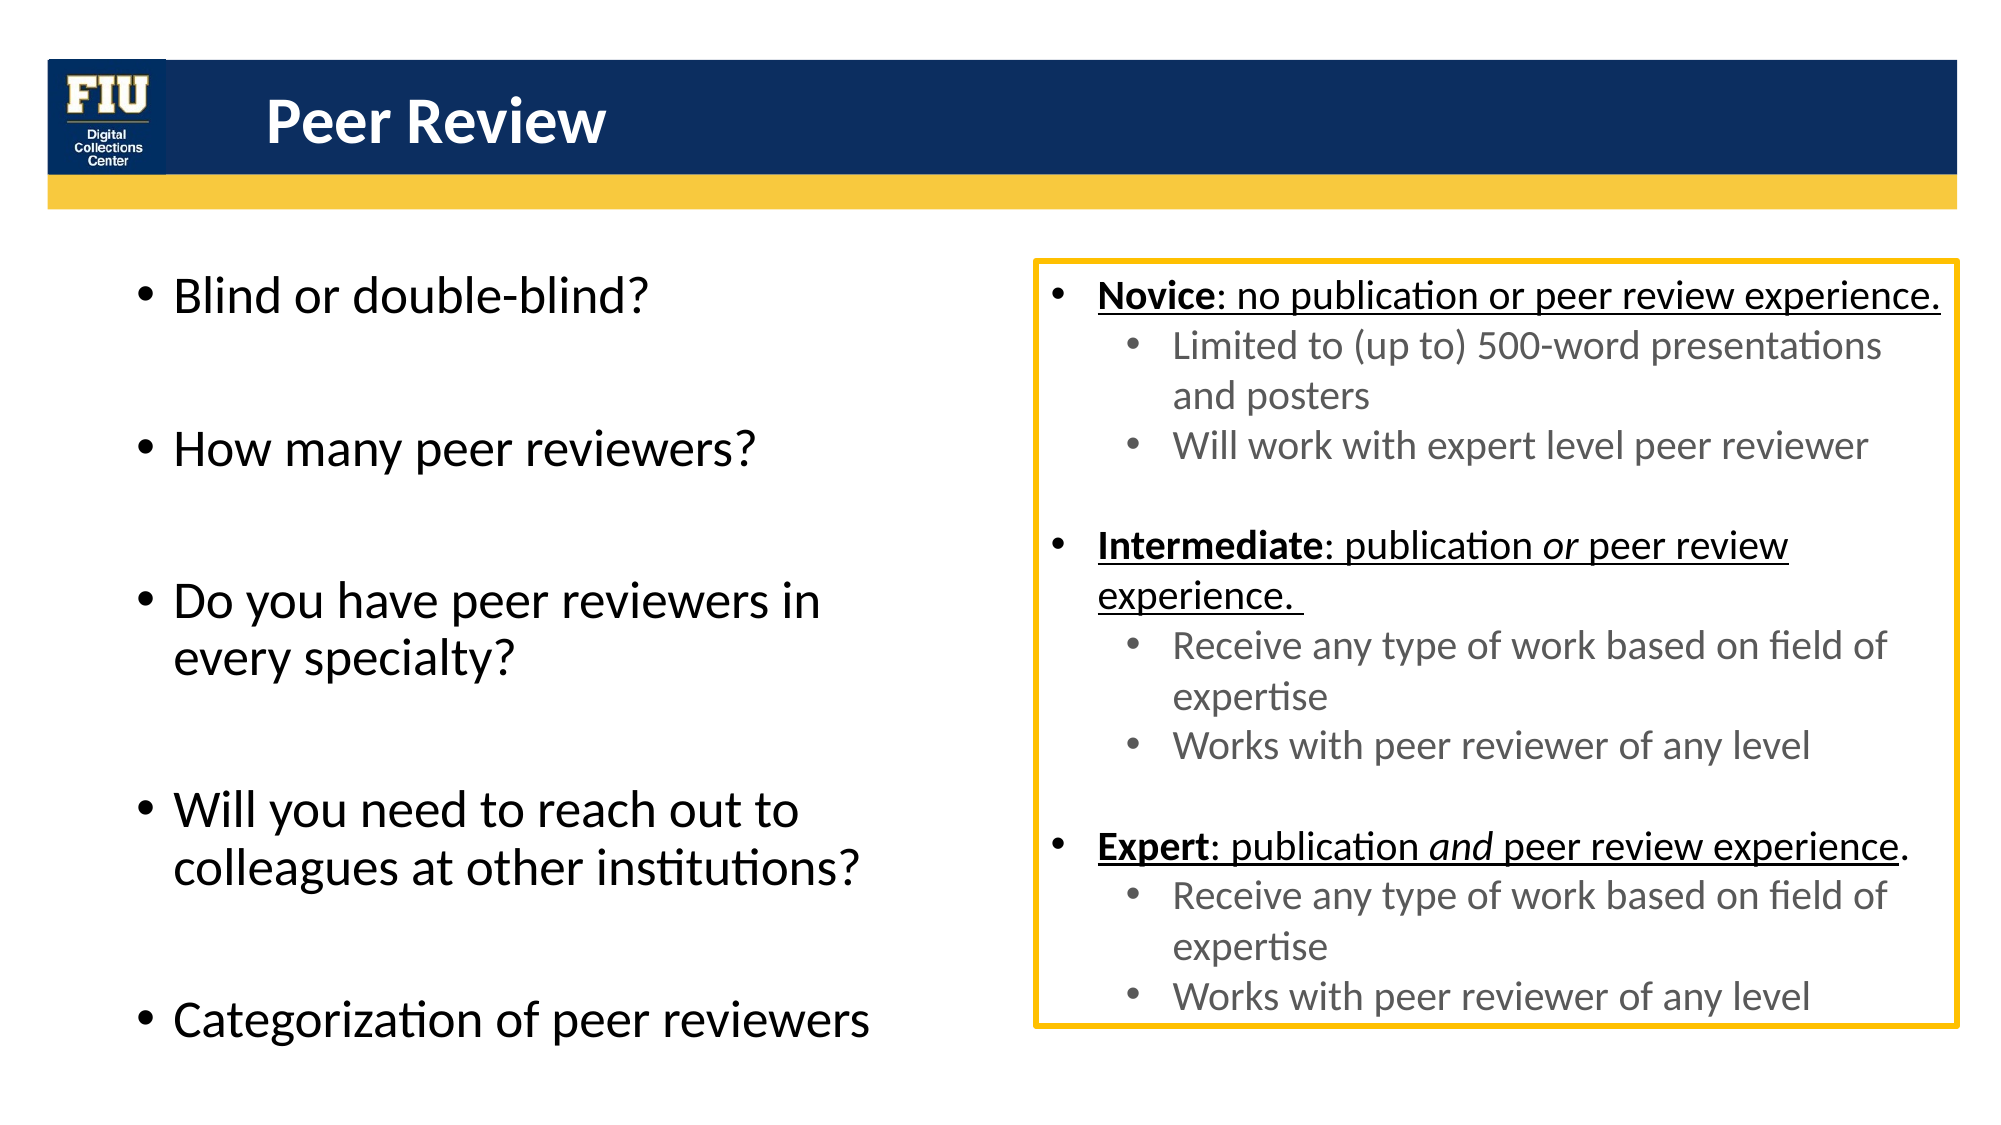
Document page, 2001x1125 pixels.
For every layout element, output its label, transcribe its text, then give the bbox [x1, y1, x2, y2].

text_box Novice: no publication or peer review experience. Limited to (up to) 500-word presentations and posters Will work with expert level peer reviewer Intermediate: publication or peer review experience. Receive any type of work based on field of expertise Works with peer reviewer of any level Expert: publication and peer review experience. Receive any type of work based on field of expertise Works with peer reviewer of any level [1036, 260, 1957, 1026]
picture [49, 59, 166, 177]
text_box [47, 174, 1958, 210]
list Blind or double-blind? How many peer reviewers? Do you have peer reviewers in every specialty? Will you need to reach out to colleagues at other institutions? Categorization of peer reviewers [121, 260, 964, 1061]
text_box Peer Review [251, 69, 747, 164]
title [166, 59, 1958, 174]
